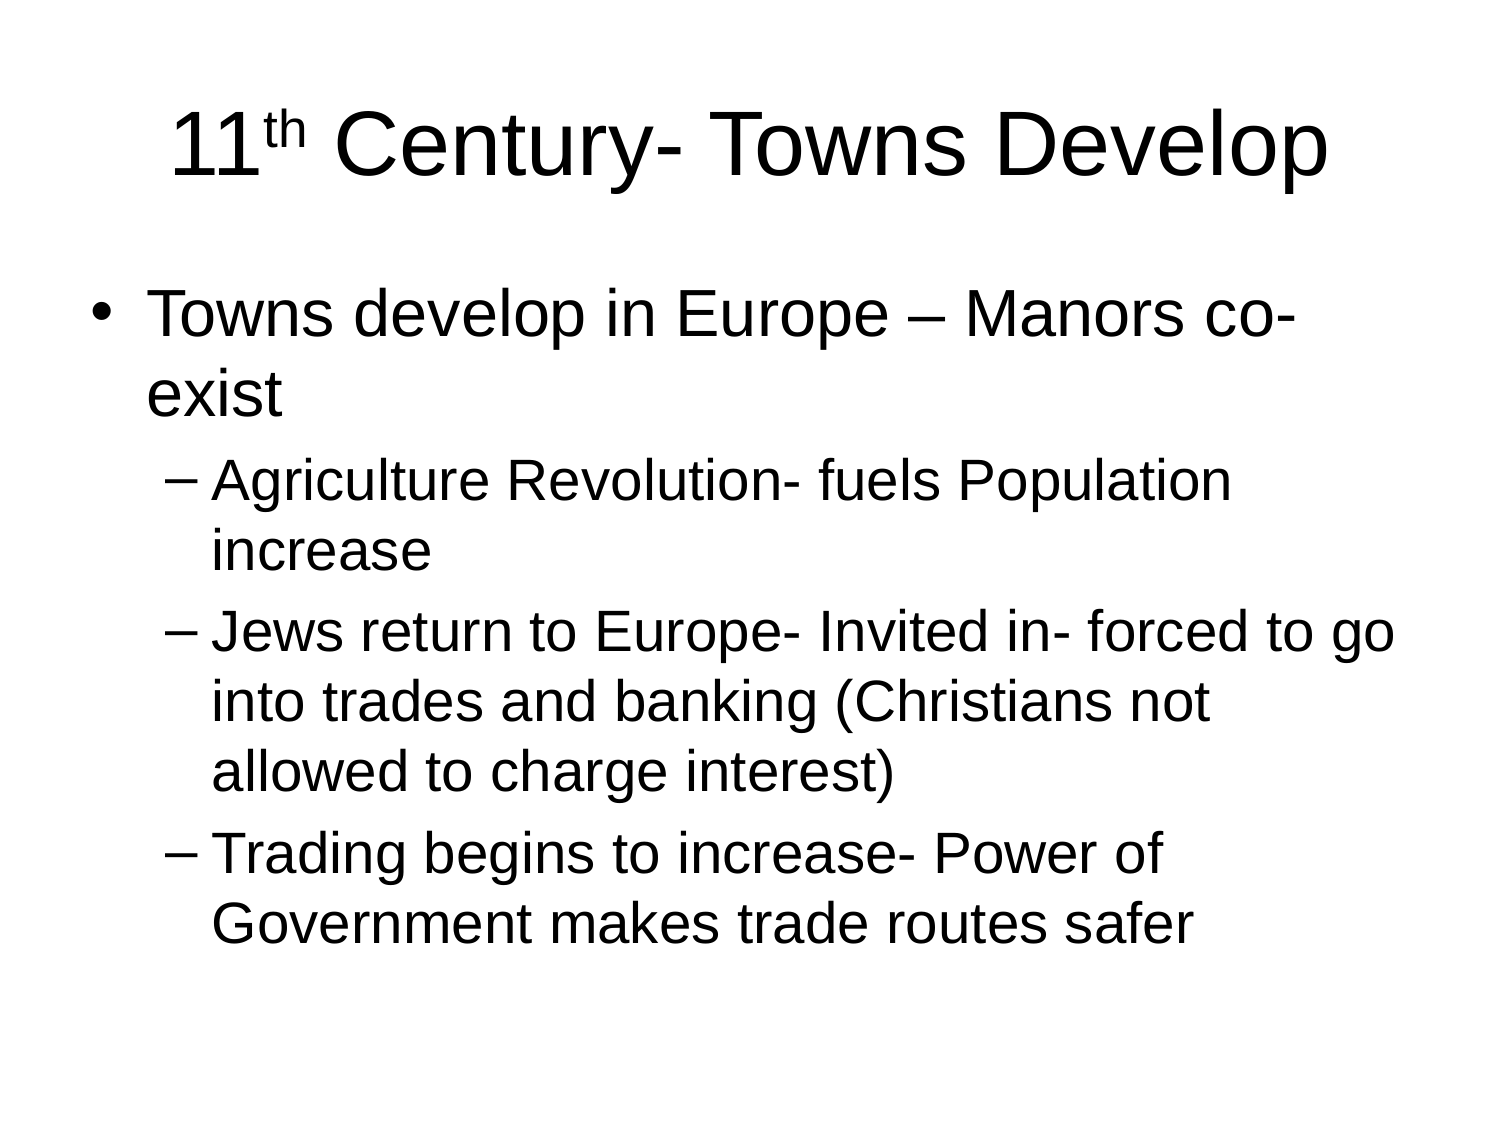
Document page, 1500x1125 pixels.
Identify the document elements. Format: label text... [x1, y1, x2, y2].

list Towns develop in Europe – Manors co-exist Agriculture Revolution- fuels Population increase Jews return to Europe- Invited in- forced to go into trades and banking (Christians not allowed to charge interest) Trading begins to increase- Power of Government makes trade routes safer [75, 262, 1425, 1005]
title 11th Century- Towns Develop [75, 45, 1425, 233]
